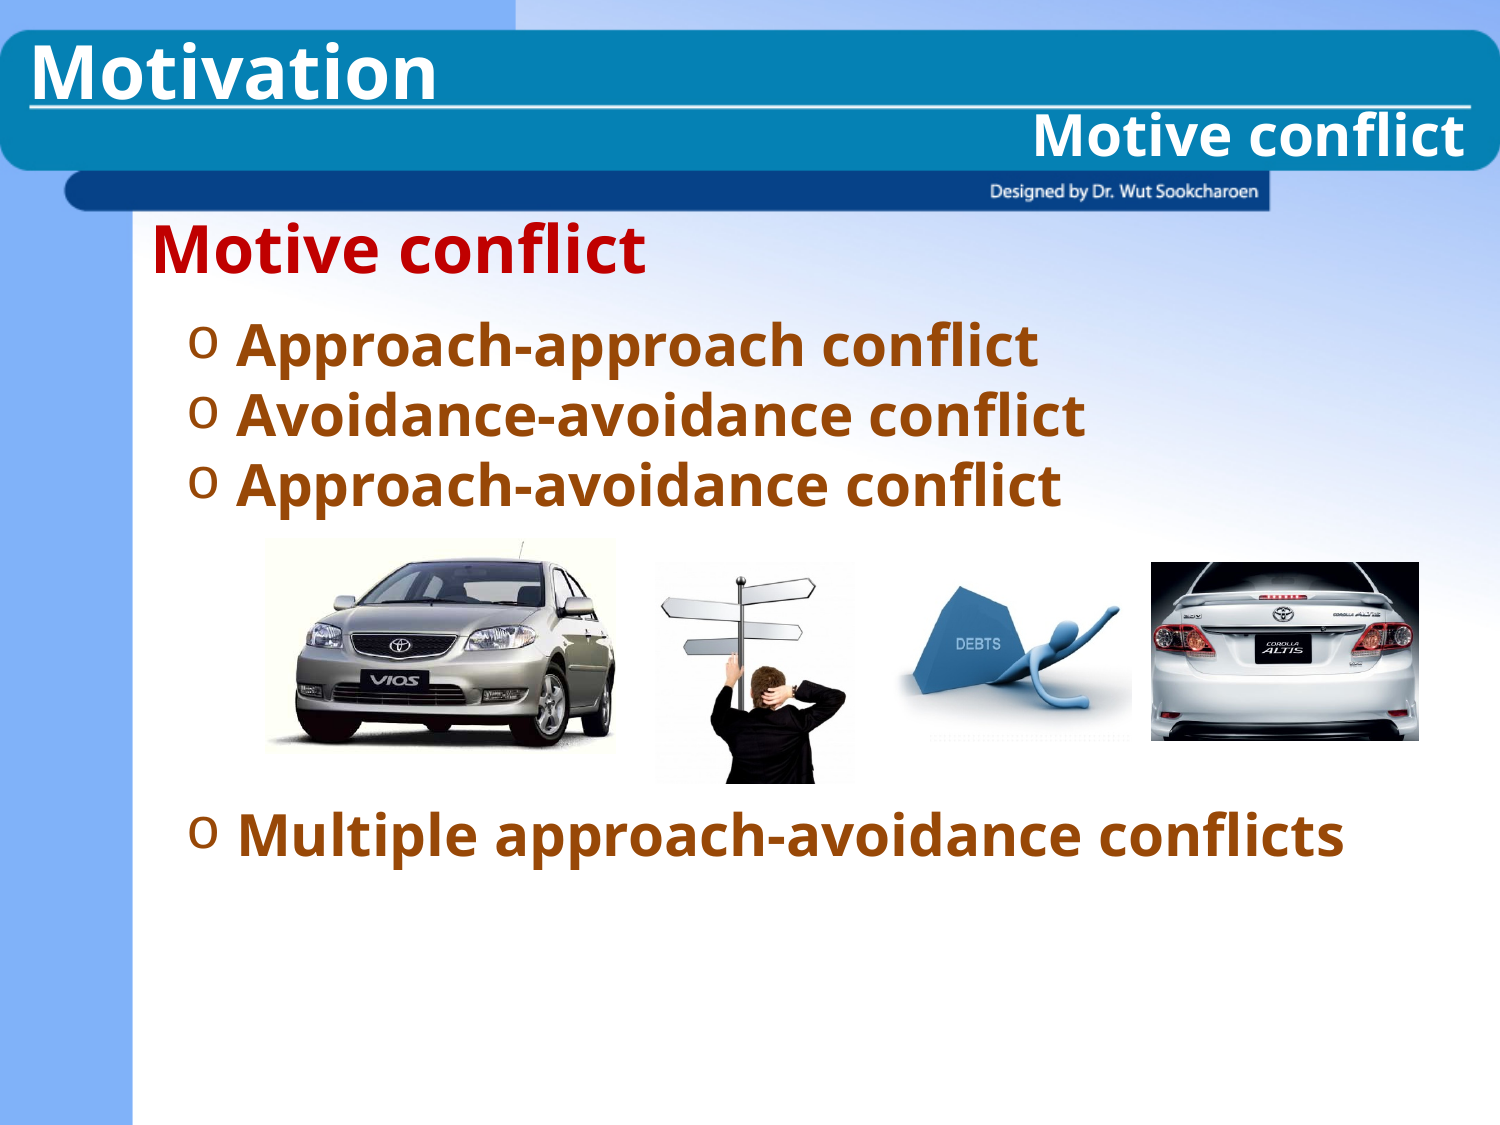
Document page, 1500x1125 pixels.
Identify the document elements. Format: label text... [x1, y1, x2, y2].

text_box Motive conflict [37, 108, 1481, 172]
picture [0, 0, 1500, 54]
text_box Approach-approach conflict Avoidance-avoidance conflict Approach-avoidance conflict Multiple approach-avoidance conflicts [171, 300, 1424, 876]
picture [0, 146, 1500, 1125]
text_box Motivation [13, 32, 1475, 107]
text_box Motive conflict [135, 227, 1353, 295]
